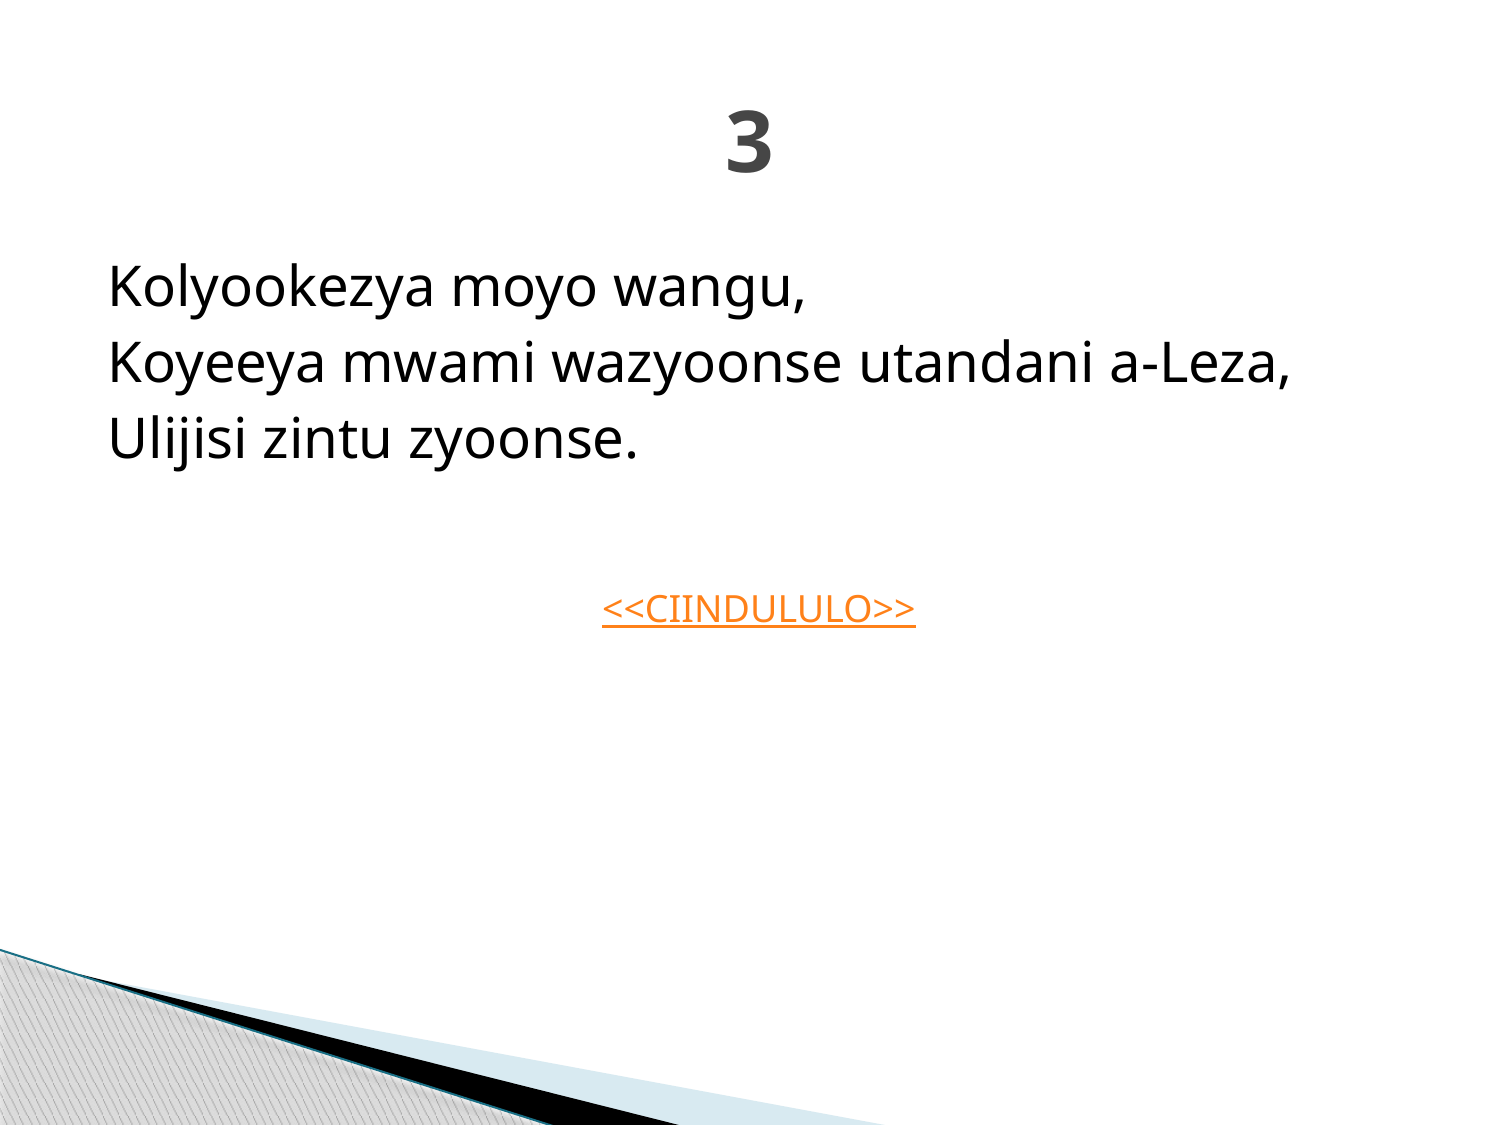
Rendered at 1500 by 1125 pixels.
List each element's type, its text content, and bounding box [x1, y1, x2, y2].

title 3 [75, 45, 1425, 233]
list Kolyookezya moyo wangu, Koyeeya mwami wazyoonse utandani a-Leza, Ulijisi zintu zyoonse. <<CIINDULULO>> [75, 243, 1425, 986]
